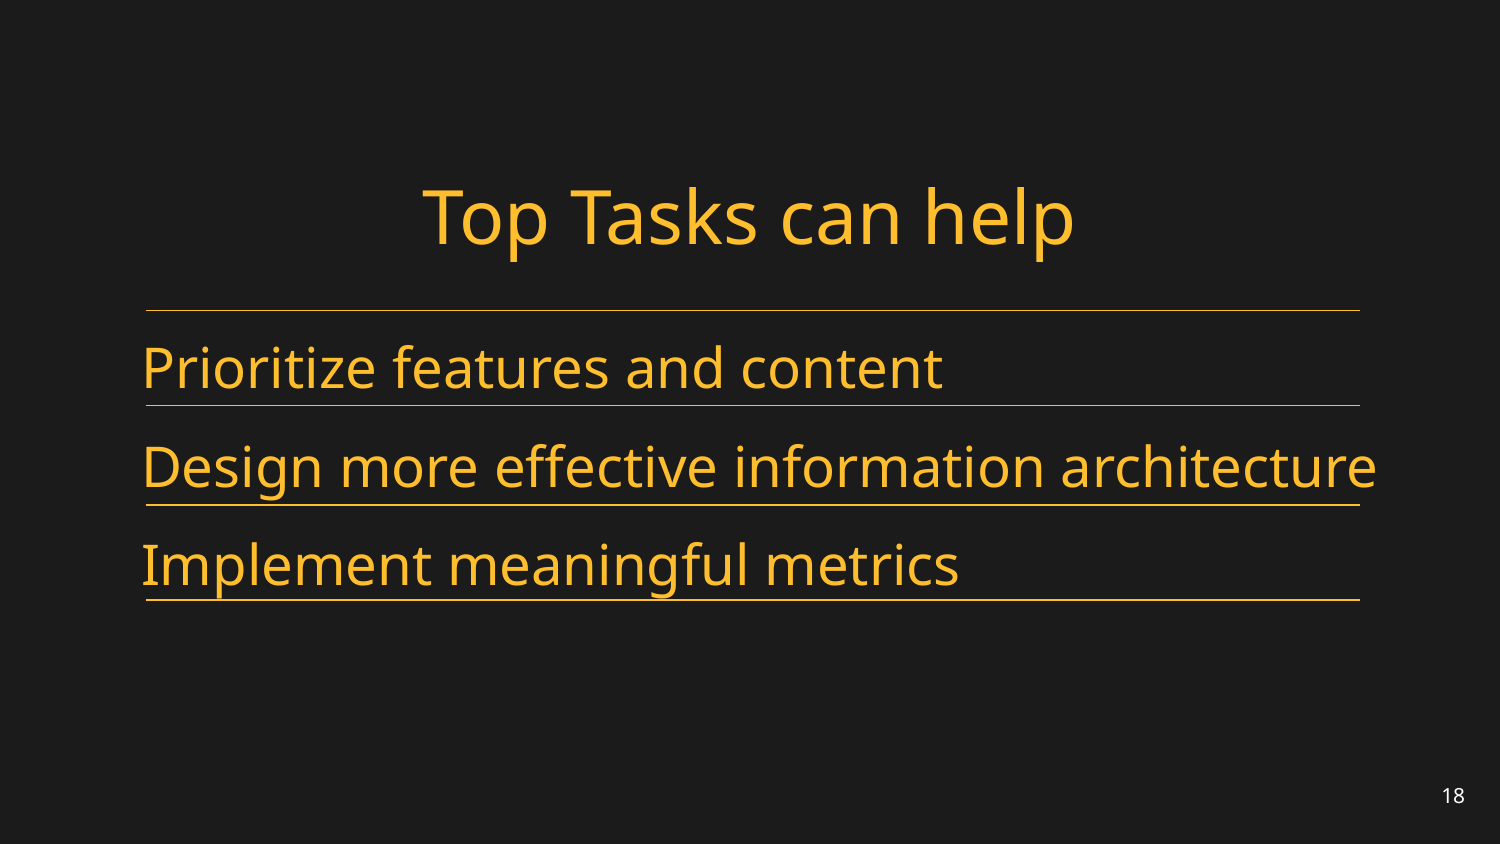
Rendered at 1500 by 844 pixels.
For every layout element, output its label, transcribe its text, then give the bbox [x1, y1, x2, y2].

slide_number 18 [1389, 764, 1480, 830]
list Top Tasks can help [109, 161, 1391, 302]
title Prioritize features and content Design more effective information architecture Implement meaningful metrics [51, 307, 1449, 601]
